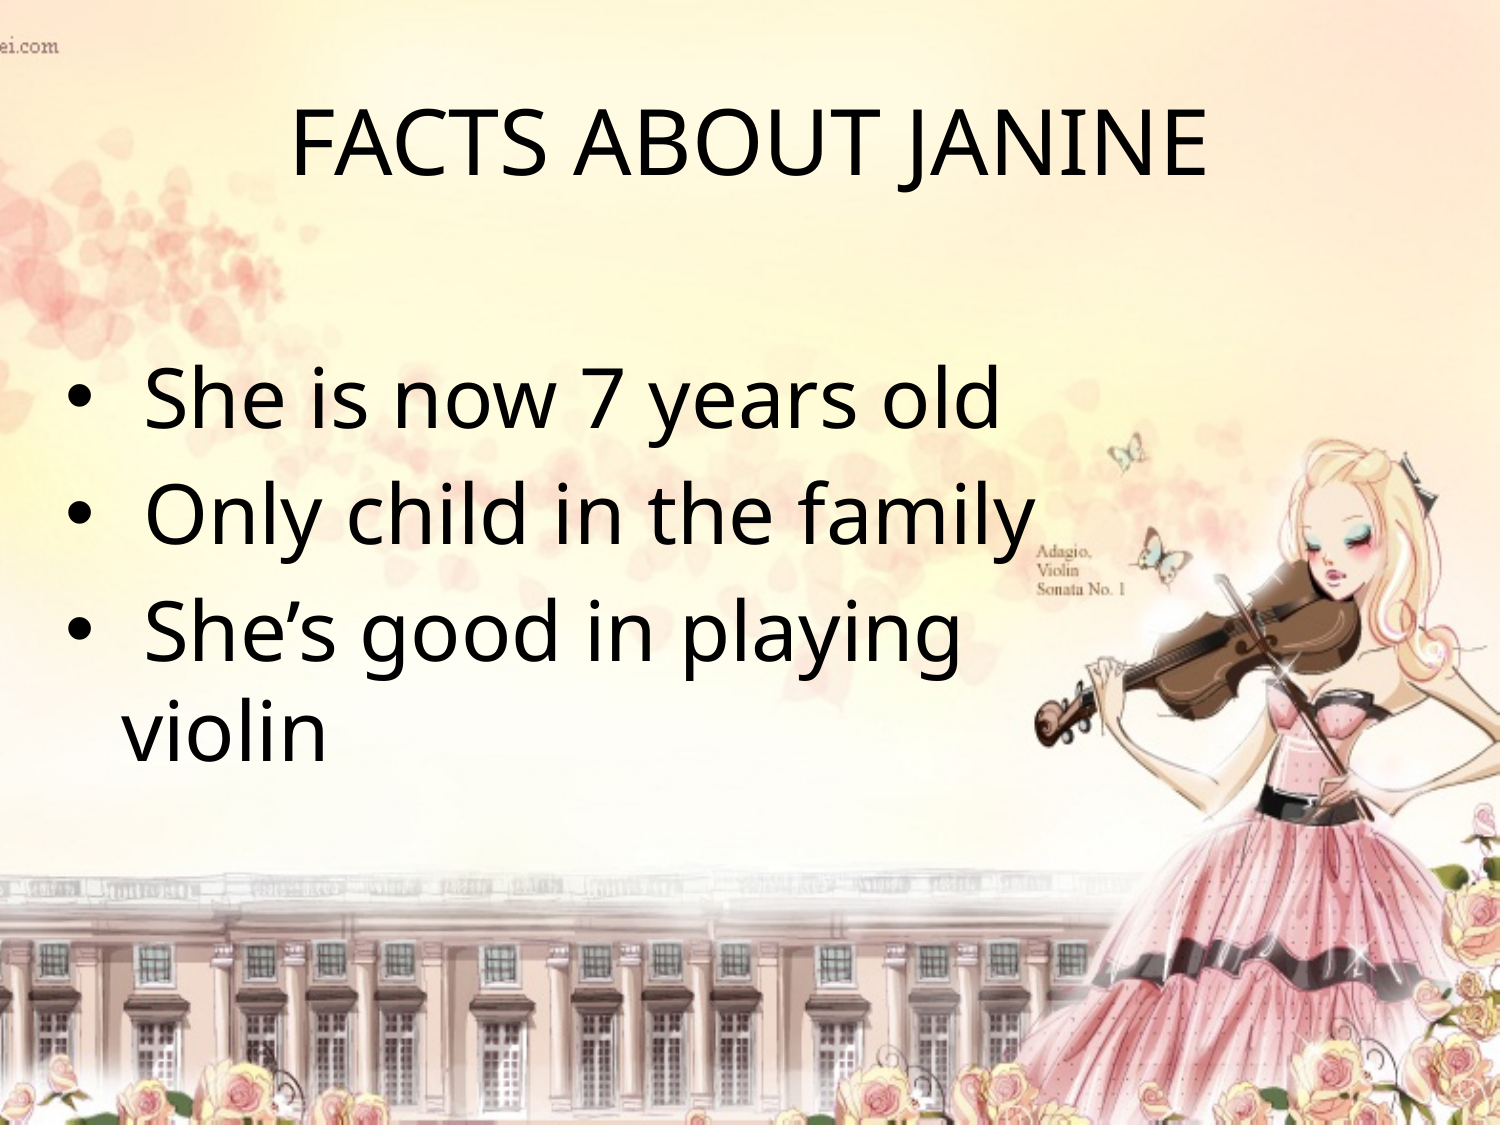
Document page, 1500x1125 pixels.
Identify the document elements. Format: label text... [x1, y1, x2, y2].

list She is now 7 years old Only child in the family She’s good in playing violin [50, 337, 1125, 950]
picture [0, 0, 1500, 1125]
title FACTS ABOUT JANINE [75, 45, 1425, 233]
